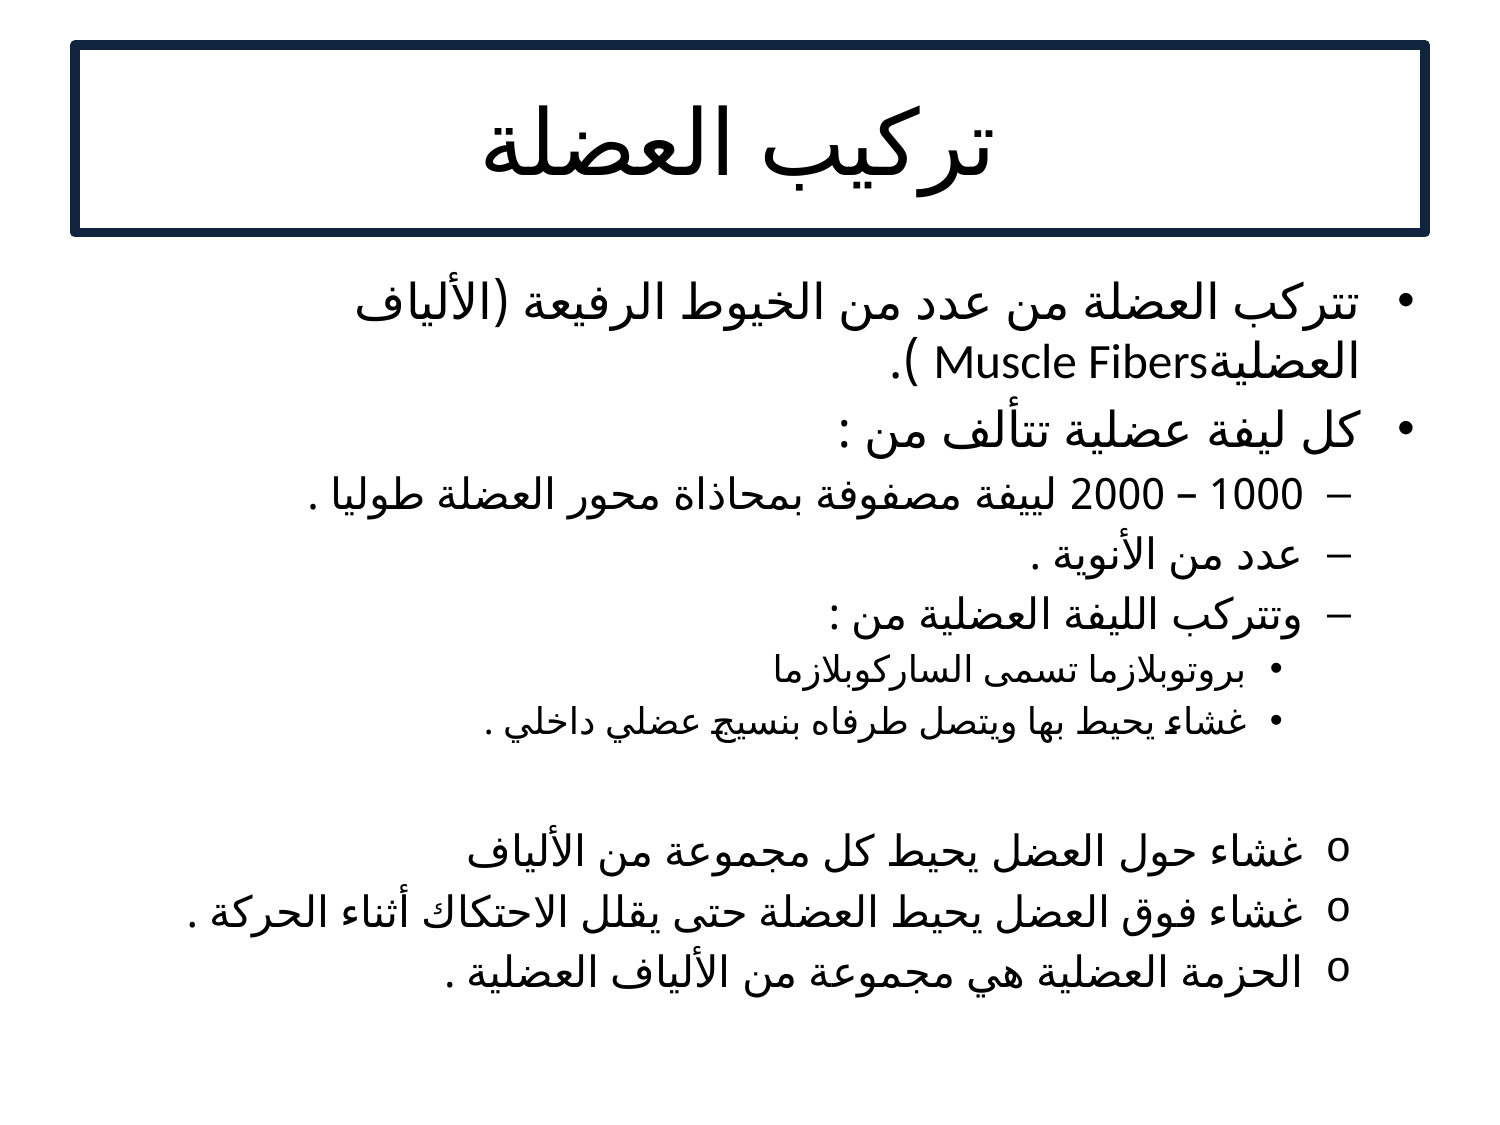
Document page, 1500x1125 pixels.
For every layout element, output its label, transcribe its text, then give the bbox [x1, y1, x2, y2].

list تتركب العضلة من عدد من الخيوط الرفيعة (الألياف العضليةMuscle Fibers ). كل ليفة عضلية تتألف من : 1000 – 2000 لييفة مصفوفة بمحاذاة محور العضلة طوليا . عدد من الأنوية . وتتركب الليفة العضلية من : بروتوبلازما تسمى الساركوبلازما غشاء يحيط بها ويتصل طرفاه بنسيج عضلي داخلي . غشاء حول العضل يحيط كل مجموعة من الألياف غشاء فوق العضل يحيط العضلة حتى يقلل الاحتكاك أثناء الحركة . الحزمة العضلية هي مجموعة من الألياف العضلية . [75, 262, 1425, 1005]
title تركيب العضلة [75, 45, 1425, 233]
